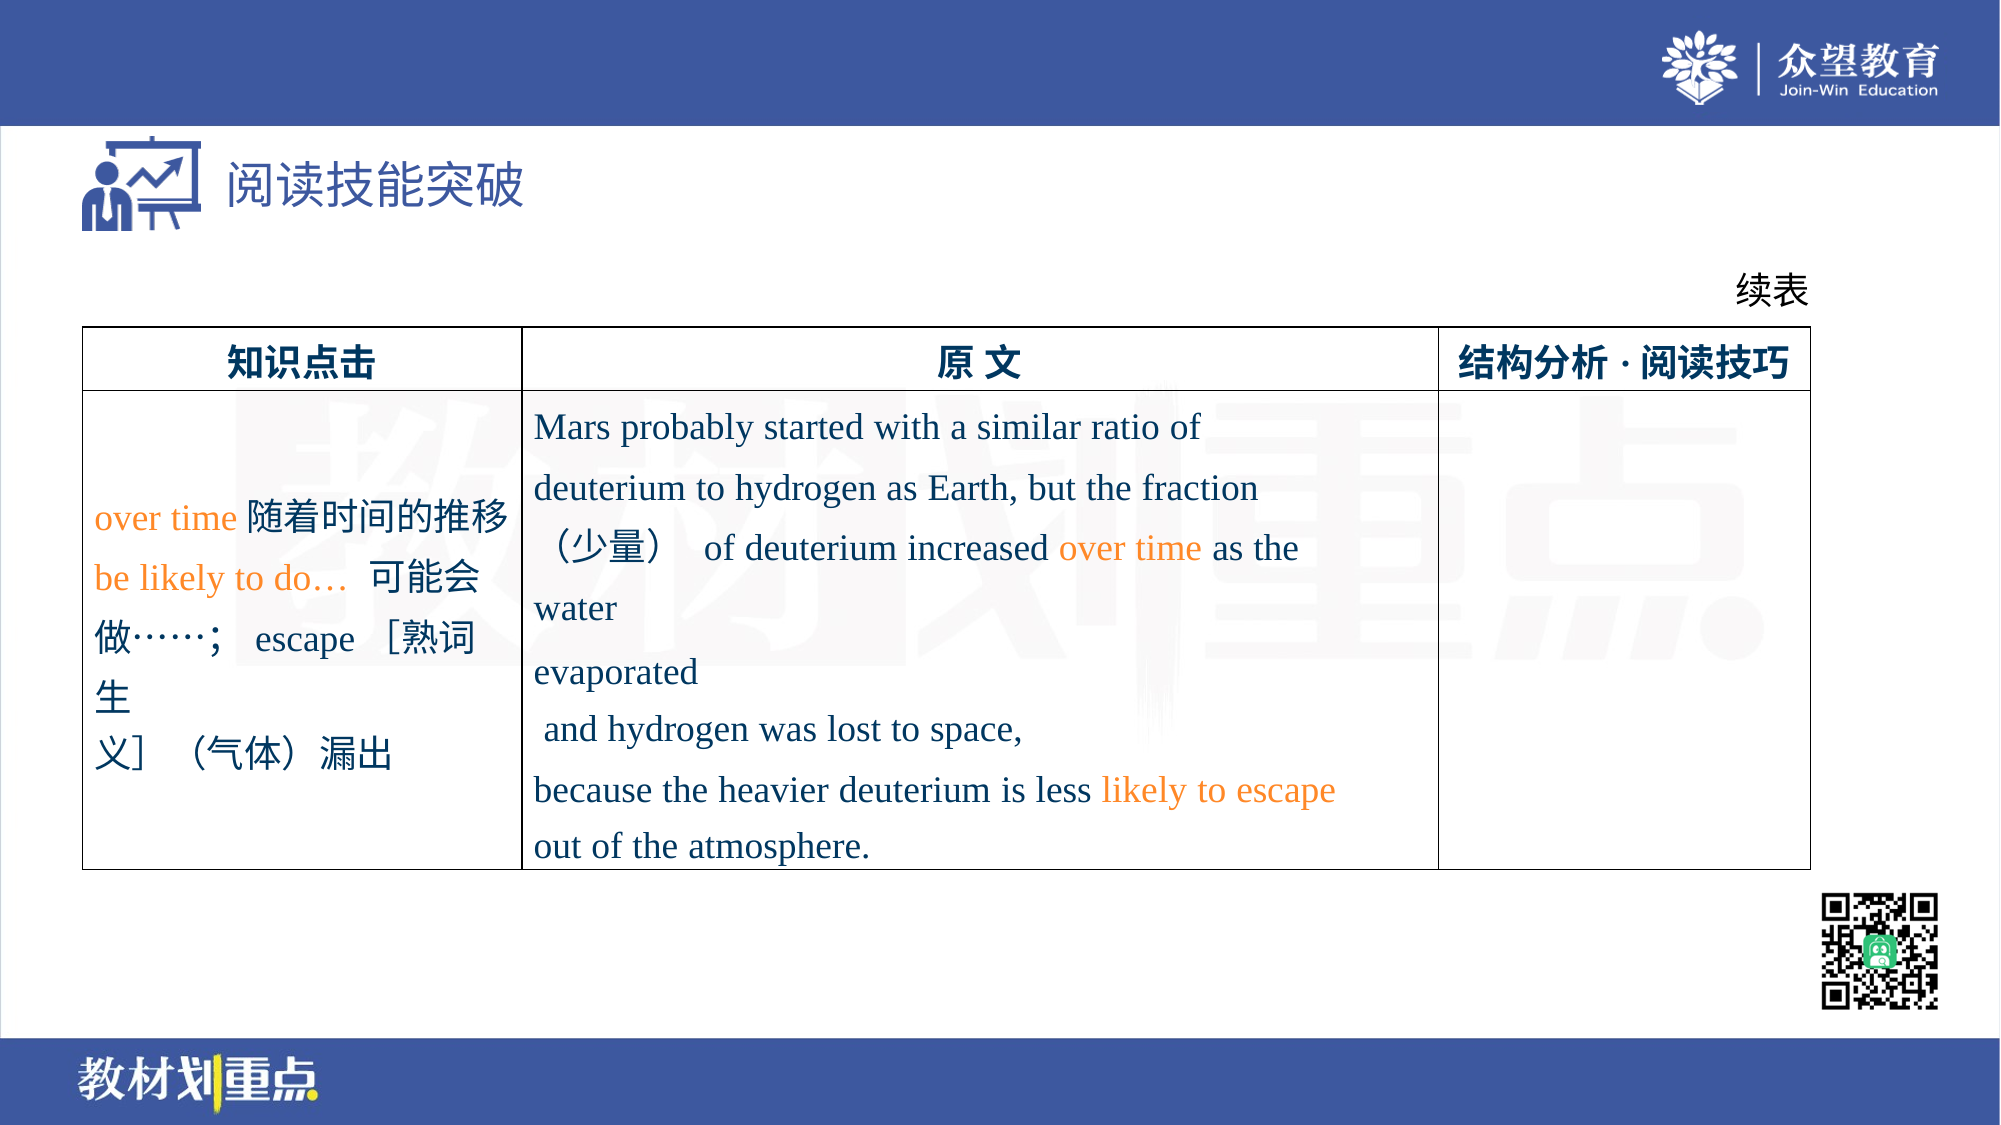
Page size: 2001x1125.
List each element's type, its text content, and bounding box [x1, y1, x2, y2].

picture [0, 0, 2000, 1125]
text_box 续表 [1734, 247, 1811, 312]
